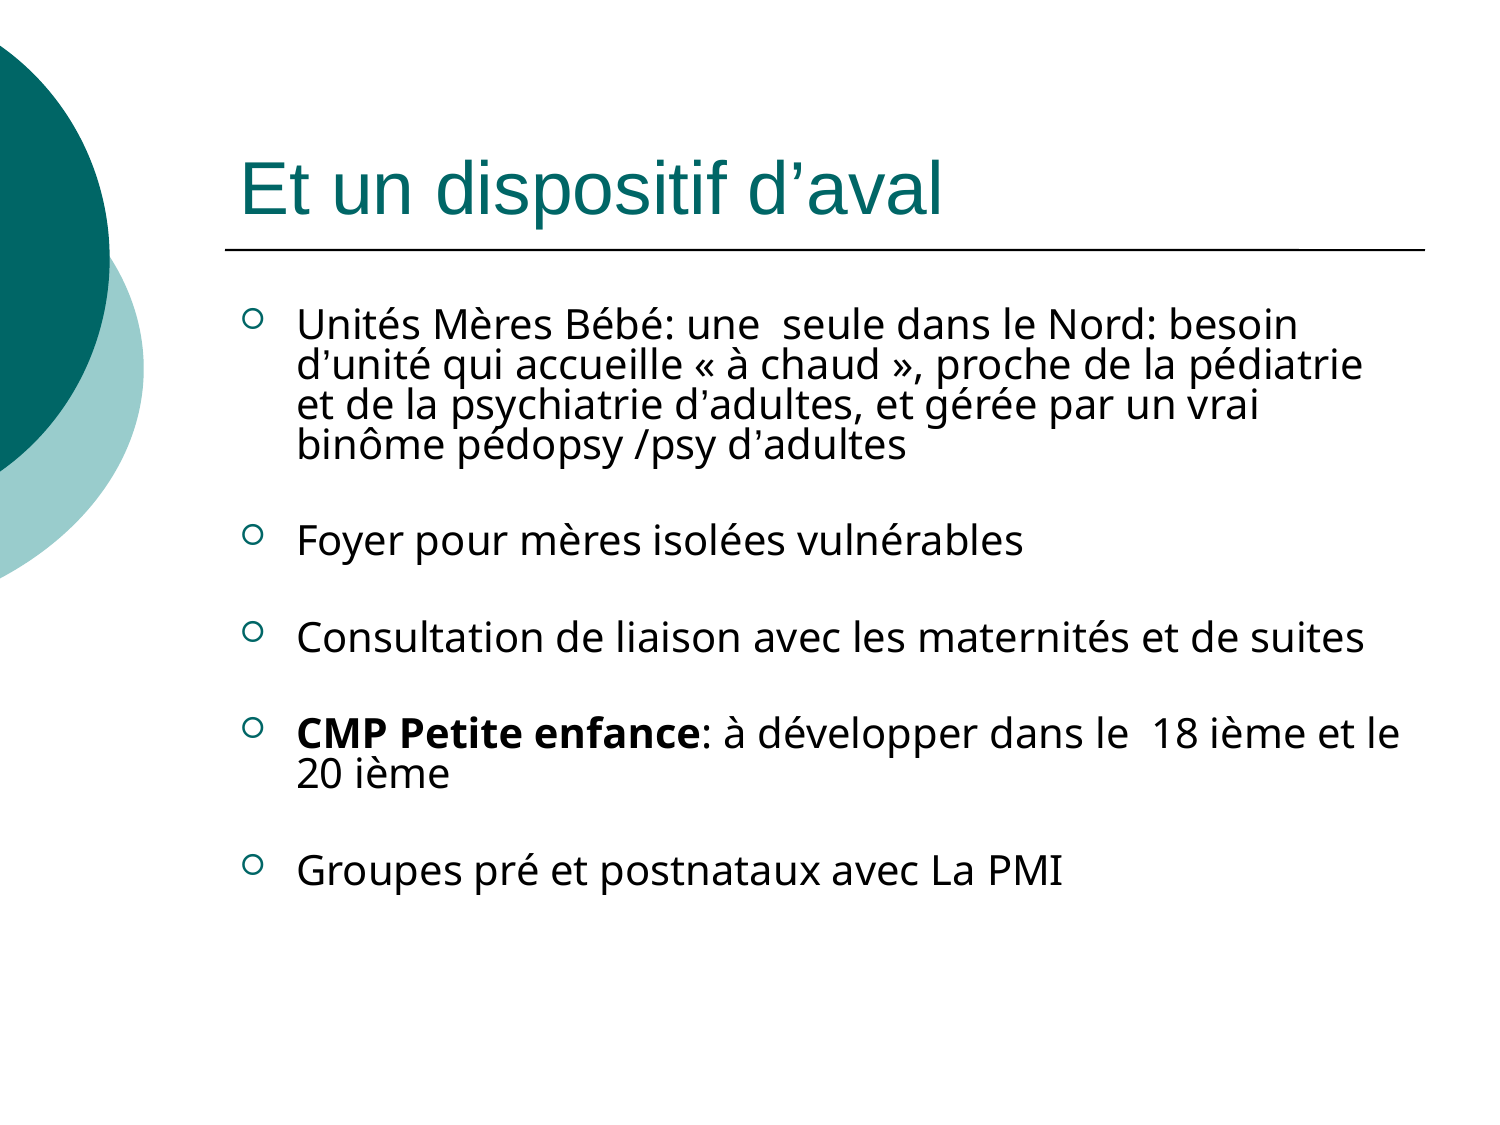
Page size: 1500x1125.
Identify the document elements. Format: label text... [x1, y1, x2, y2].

list Unités Mères Bébé: une seule dans le Nord: besoin d’unité qui accueille « à chaud », proche de la pédiatrie et de la psychiatrie d’adultes, et gérée par un vrai binôme pédopsy /psy d’adultes Foyer pour mères isolées vulnérables Consultation de liaison avec les maternités et de suites CMP Petite enfance: à développer dans le 18 ième et le 20 ième Groupes pré et postnataux avec La PMI [224, 299, 1425, 975]
title Et un dispositif d’aval [224, 49, 1425, 237]
